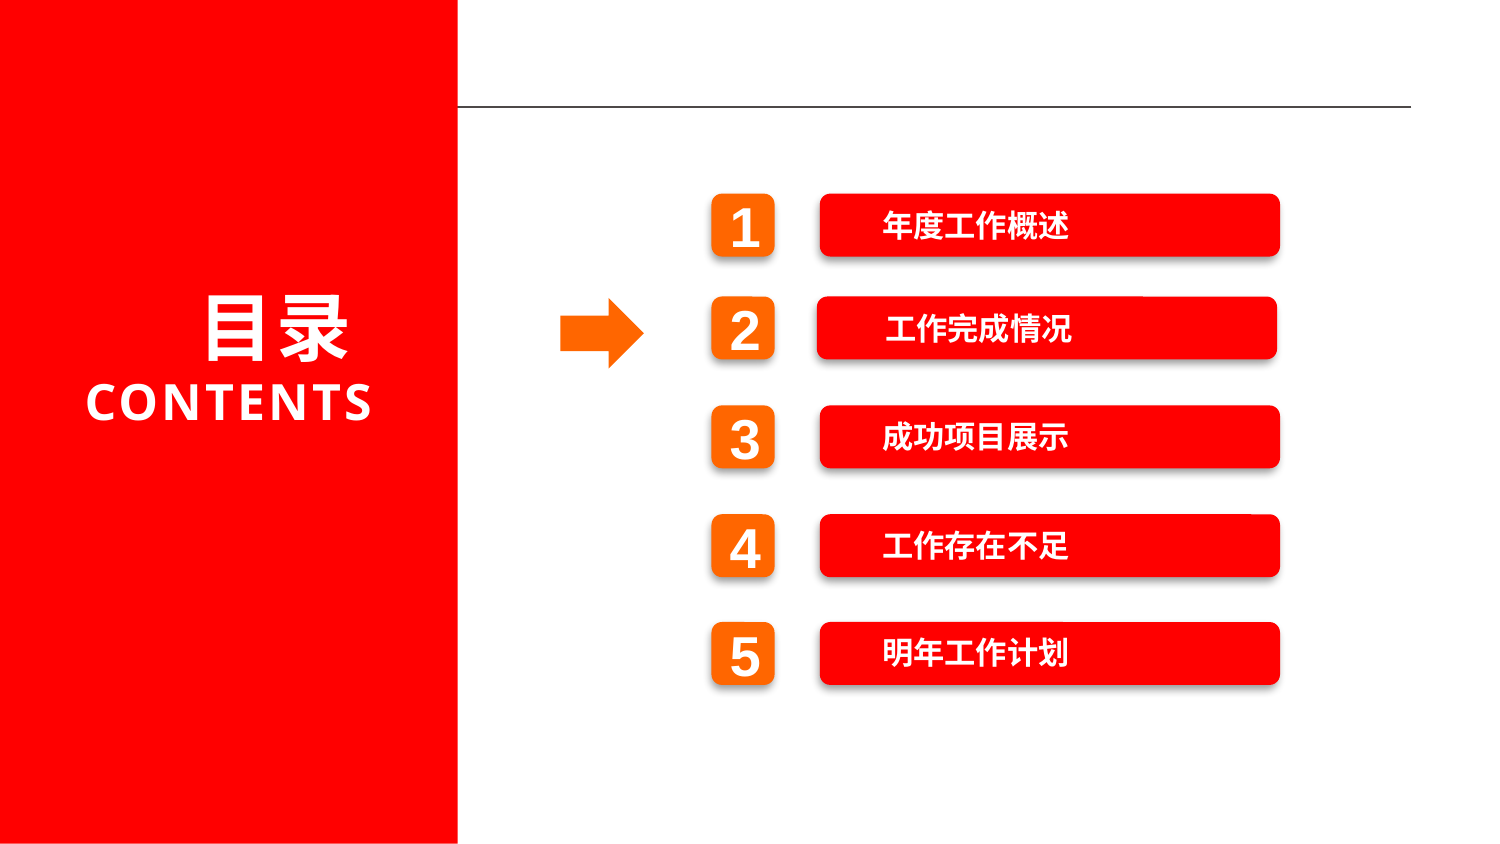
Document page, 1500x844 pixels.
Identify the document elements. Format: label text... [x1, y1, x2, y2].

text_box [819, 621, 1281, 686]
text_box 2 [709, 294, 777, 362]
text_box 目录 CONTENTS [41, 273, 387, 438]
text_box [819, 193, 1281, 257]
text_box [819, 513, 1281, 578]
text_box 5 [709, 619, 777, 688]
text_box 1 [709, 191, 777, 259]
text_box [558, 295, 647, 371]
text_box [816, 296, 1278, 360]
text_box 3 [709, 403, 777, 471]
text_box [819, 405, 1281, 469]
text_box [0, 0, 460, 844]
text_box 4 [709, 512, 777, 580]
